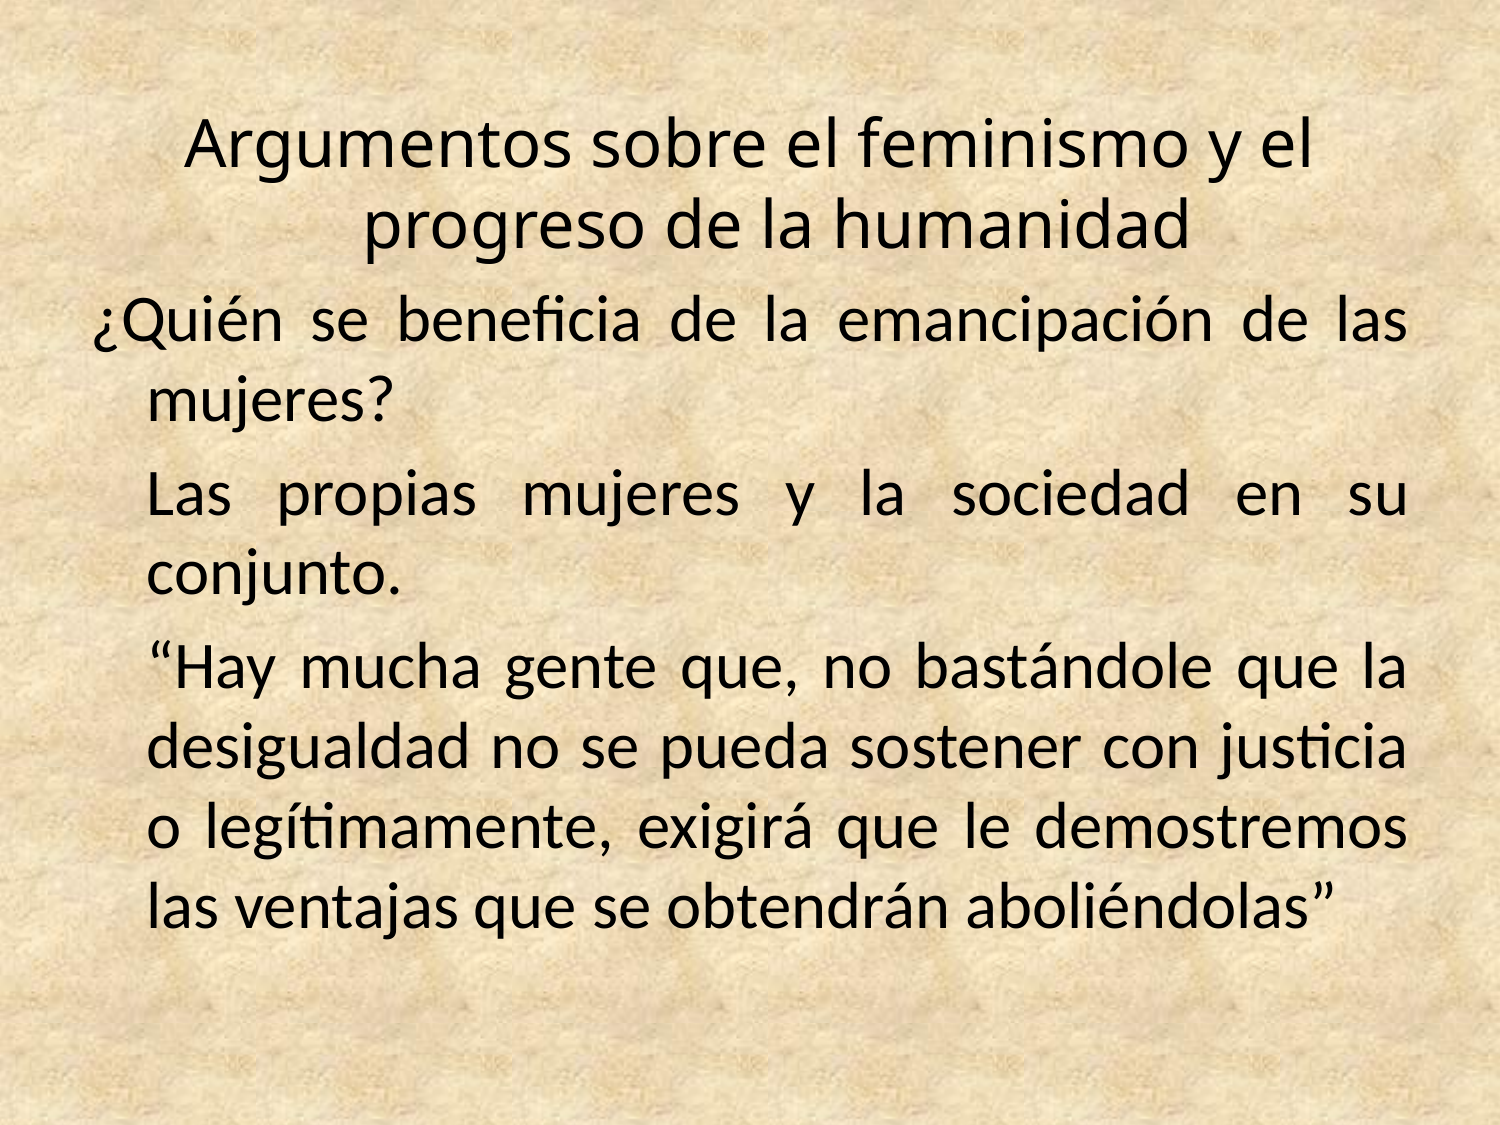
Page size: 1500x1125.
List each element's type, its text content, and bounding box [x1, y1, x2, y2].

picture [0, 0, 1500, 1125]
list Argumentos sobre el feminismo y el progreso de la humanidad ¿Quién se beneficia de la emancipación de las mujeres? Las propias mujeres y la sociedad en su conjunto. “Hay mucha gente que, no bastándole que la desigualdad no se pueda sostener con justicia o legítimamente, exigirá que le demostremos las ventajas que se obtendrán aboliéndolas” [75, 93, 1425, 1005]
